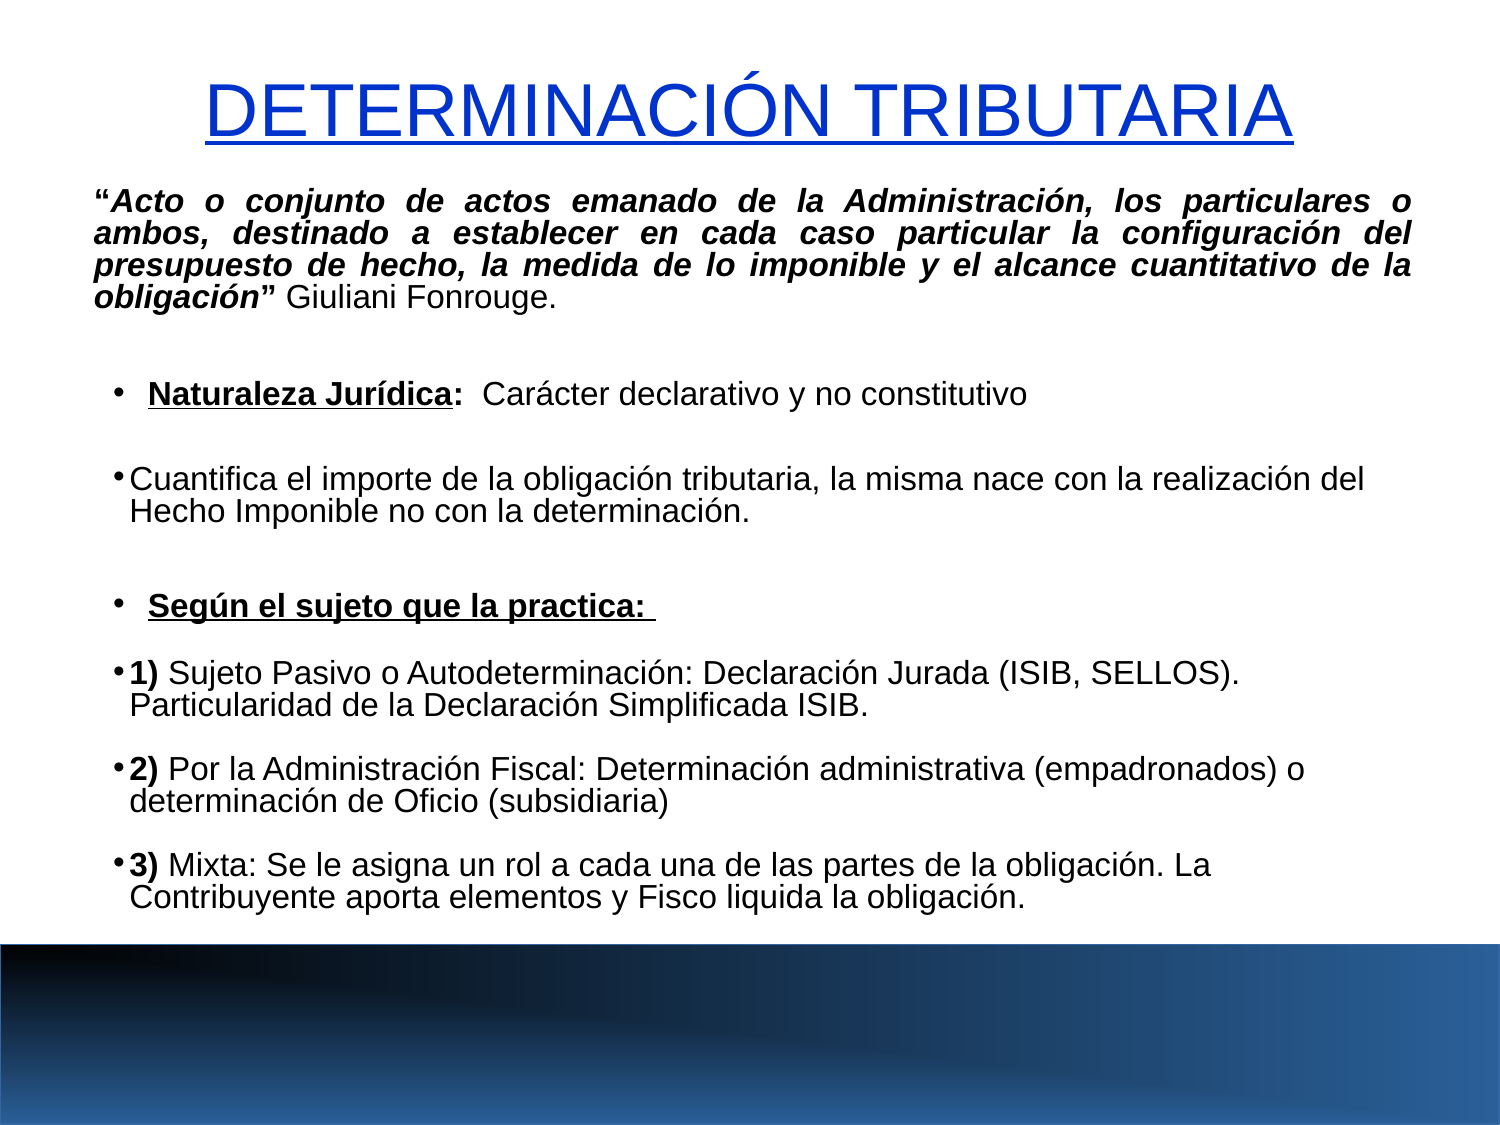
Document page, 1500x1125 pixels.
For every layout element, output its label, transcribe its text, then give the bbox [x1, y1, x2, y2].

text_box “Acto o conjunto de actos emanado de la Administración, los particulares o ambos, destinado a establecer en cada caso particular la configuración del presupuesto de hecho, la medida de lo imponible y el alcance cuantitativo de la obligación” Giuliani Fonrouge. Naturaleza Jurídica: Carácter declarativo y no constitutivo Cuantifica el importe de la obligación tributaria, la misma nace con la realización del Hecho Imponible no con la determinación. Según el sujeto que la practica: 1) Sujeto Pasivo o Autodeterminación: Declaración Jurada (ISIB, SELLOS). Particularidad de la Declaración Simplificada ISIB. 2) Por la Administración Fiscal: Determinación administrativa (empadronados) o determinación de Oficio (subsidiaria) 3) Mixta: Se le asigna un rol a cada una de las partes de la obligación. La Contribuyente aporta elementos y Fisco liquida la obligación. [79, 118, 1429, 803]
text_box DETERMINACIÓN TRIBUTARIA [74, 45, 1425, 168]
picture [0, 0, 1500, 944]
text_box [0, 944, 1500, 1125]
